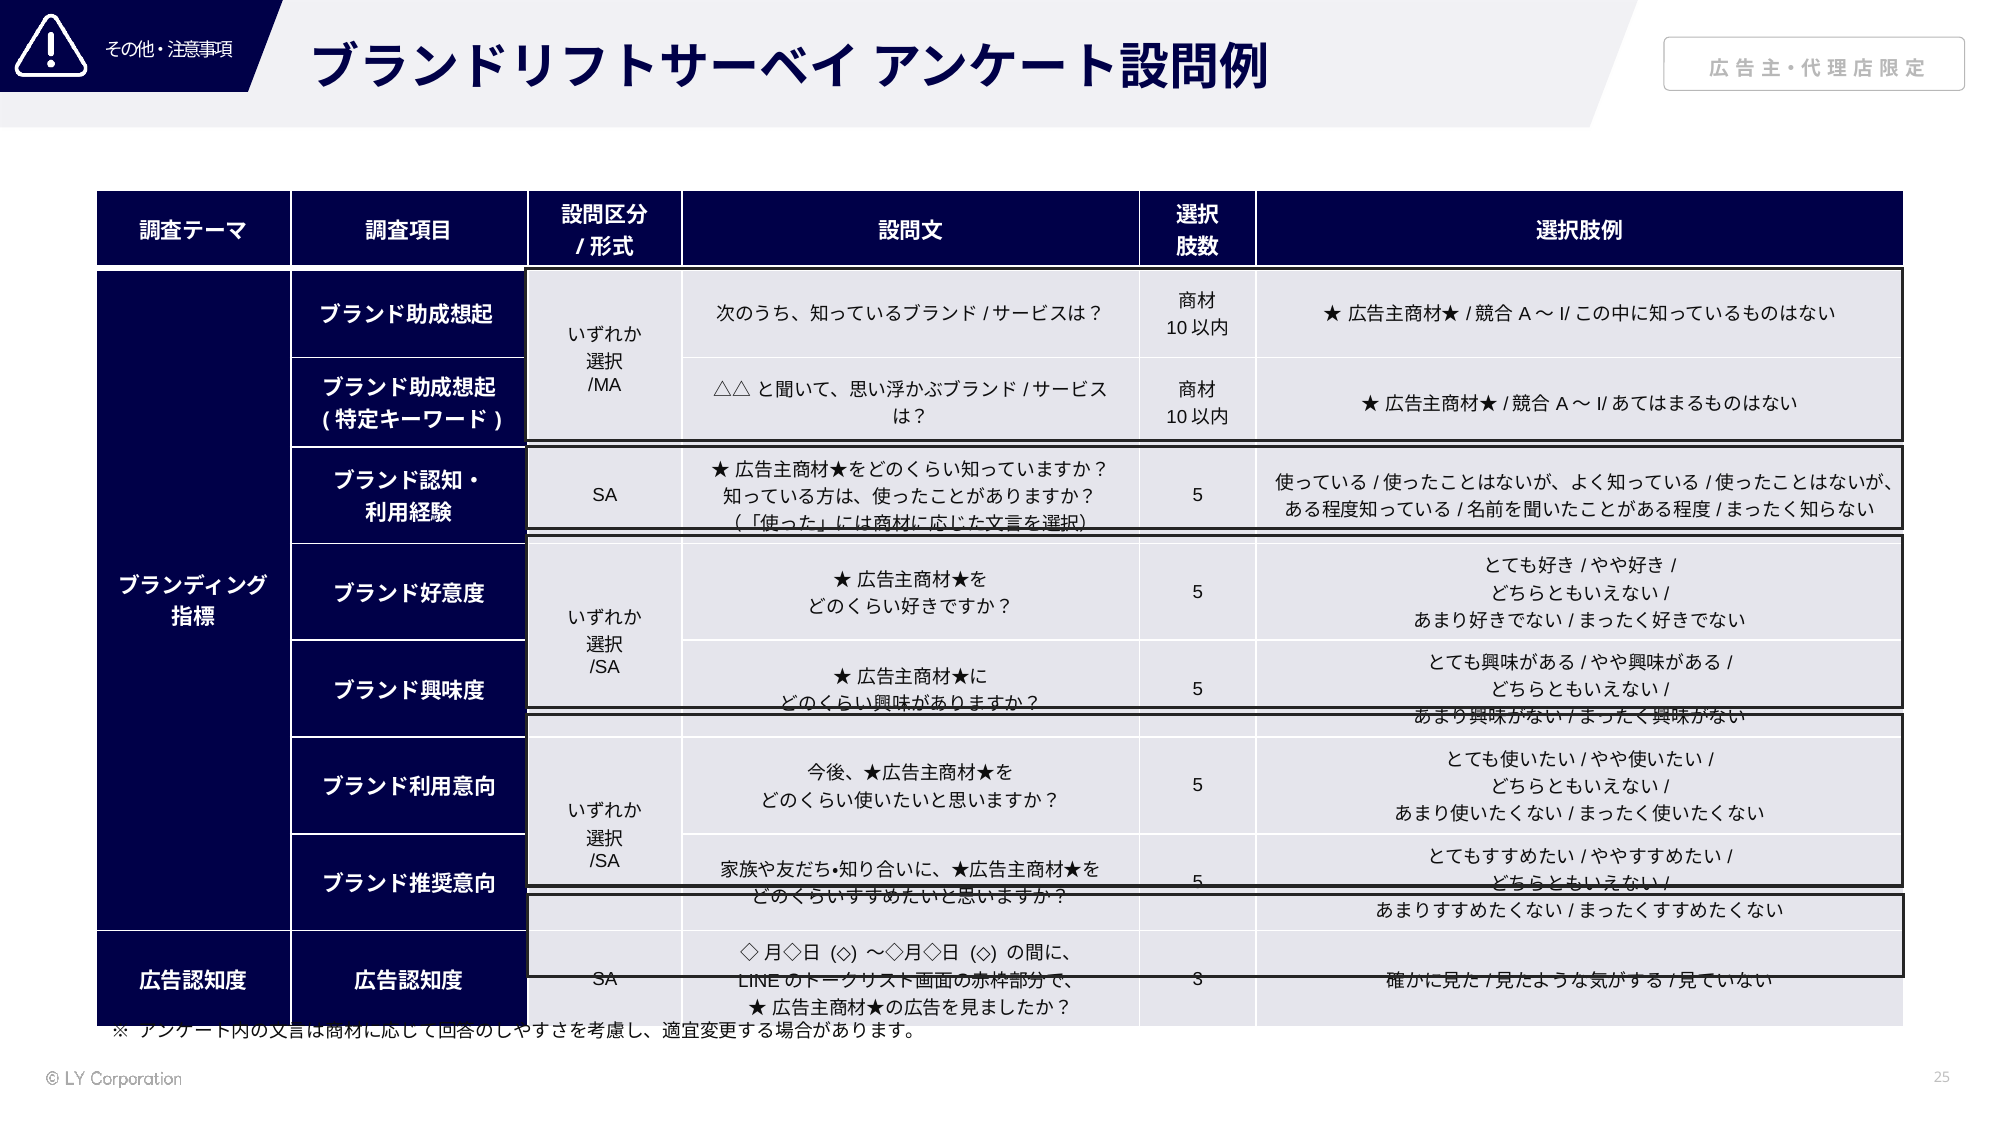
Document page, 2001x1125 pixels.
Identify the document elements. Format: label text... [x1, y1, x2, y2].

table_cell ブランド好意度 [292, 544, 525, 639]
text_box その他・注意事項 [97, 13, 240, 81]
table_cell ★広告主商材★をどのくらい知っていますか？ 知っている方は、使ったことがありますか？ （「使った」には商材に応じた文言を選択） [683, 530, 1139, 534]
text_box ※ アンケート内の文言は商材に応じて回答のしやすさを考慮し、適宜変更する場合があります。 [96, 1010, 1847, 1049]
picture [46, 1071, 181, 1088]
picture [8, 4, 92, 88]
text_box [525, 534, 1904, 709]
table_cell ブランド興味度 [292, 641, 527, 736]
table_cell いずれか 選択 /SA [529, 709, 681, 713]
table_cell 広告認知度 [97, 931, 290, 1010]
text_box [526, 893, 1905, 978]
table_cell 広告認知度 [292, 931, 527, 1010]
table_cell とても興味がある/やや興味がある/ どちらともいえない/ あまり興味がない/まったく興味がない [1257, 709, 1903, 713]
table_cell 5 [1140, 530, 1255, 534]
table_cell ブランディング指標 [97, 271, 290, 930]
table_cell ブランド助成想起 (特定キーワード) [292, 358, 527, 446]
table_cell 5 [1140, 709, 1255, 713]
table_header 設問区分 /形式 [529, 191, 681, 265]
text_box [524, 267, 1904, 442]
table_cell ◇月◇日 (◇) ～◇月◇日 (◇) の間に、 LINEのトークリスト画面の赤枠部分で、 ★広告主商材★の広告を見ましたか？ [683, 978, 1139, 1010]
table_header 選択 肢数 [1140, 191, 1255, 265]
table_header 選択肢例 [1257, 191, 1903, 265]
table_cell 使っている/使ったことはないが、よく知っている/使ったことはないが、ある程度知っている/名前を聞いたことがある程度/まったく知らない [1257, 530, 1903, 534]
text_box [525, 445, 1904, 530]
list ブランドリフトサーベイ アンケート設問例 [309, 41, 1645, 97]
table_cell 家族や友だち・知り合いに、★広告主商材★を どのくらいすすめたいと思いますか？ [683, 888, 1139, 893]
table_header 設問文 [683, 191, 1139, 265]
table_cell ★広告主商材★に どのくらい興味がありますか？ [683, 709, 1139, 713]
table_cell いずれか 選択 /SA [529, 888, 681, 893]
table_cell 3 [1140, 978, 1255, 1010]
table_header 調査項目 [292, 191, 527, 265]
table_cell 5 [1140, 888, 1255, 893]
text_box [525, 713, 1904, 888]
table_cell ブランド利用意向 [292, 738, 525, 833]
table_cell ブランド認知・ 利用経験 [292, 448, 527, 543]
table_cell ブランド助成想起 [292, 271, 524, 357]
table_cell SA [529, 978, 681, 1010]
table_header 調査テーマ [97, 191, 290, 265]
table_cell SA [529, 530, 681, 534]
table_cell とてもすすめたい/ややすすめたい/ どちらともいえない/ あまりすすめたくない/まったくすすめたくない [1257, 888, 1903, 893]
table_cell ブランド推奨意向 [292, 835, 527, 930]
table_cell 確かに見た/見たような気がする/見ていない [1257, 978, 1903, 1026]
